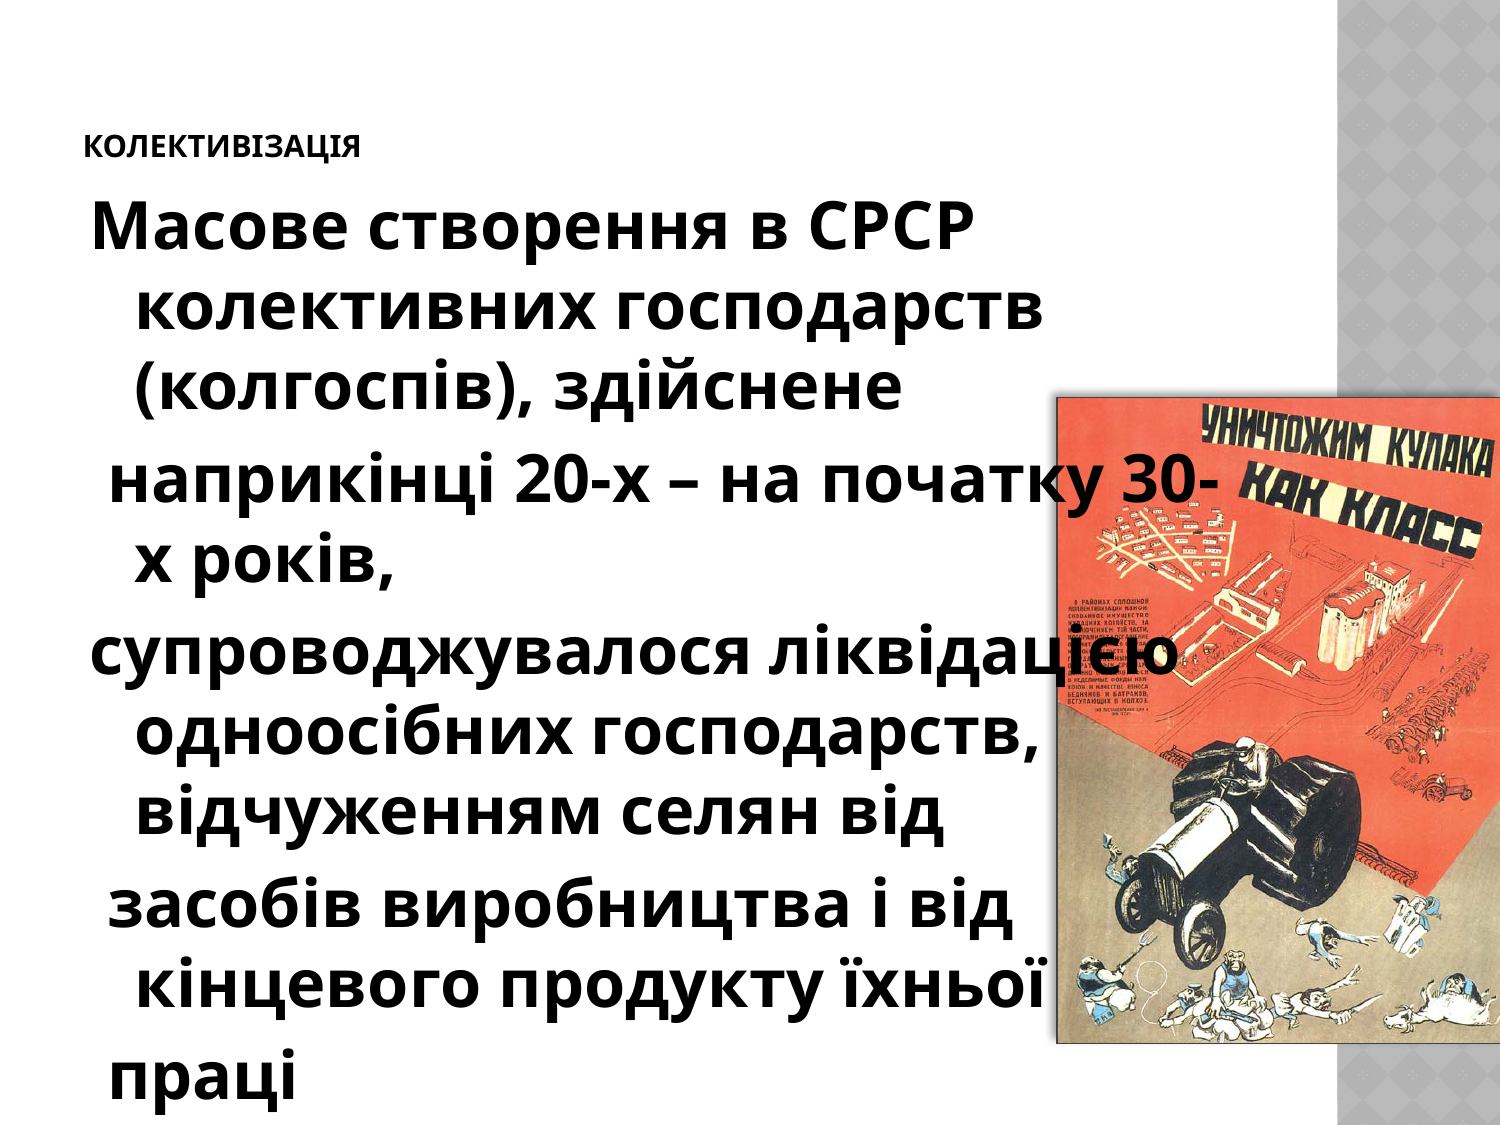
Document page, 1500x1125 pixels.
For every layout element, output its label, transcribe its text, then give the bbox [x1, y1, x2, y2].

list Масове створення в СРСР колективних господарств (колгоспів), здійснене наприкінці 20-х – на початку 30-х років, супроводжувалося ліквідацією одноосібних господарств, відчуженням селян від засобів виробництва і від кінцевого продукту їхньої праці [75, 175, 1263, 1059]
title КОЛЕКТИВІЗАЦІЯ [75, 52, 1263, 164]
picture [1057, 397, 1500, 1044]
